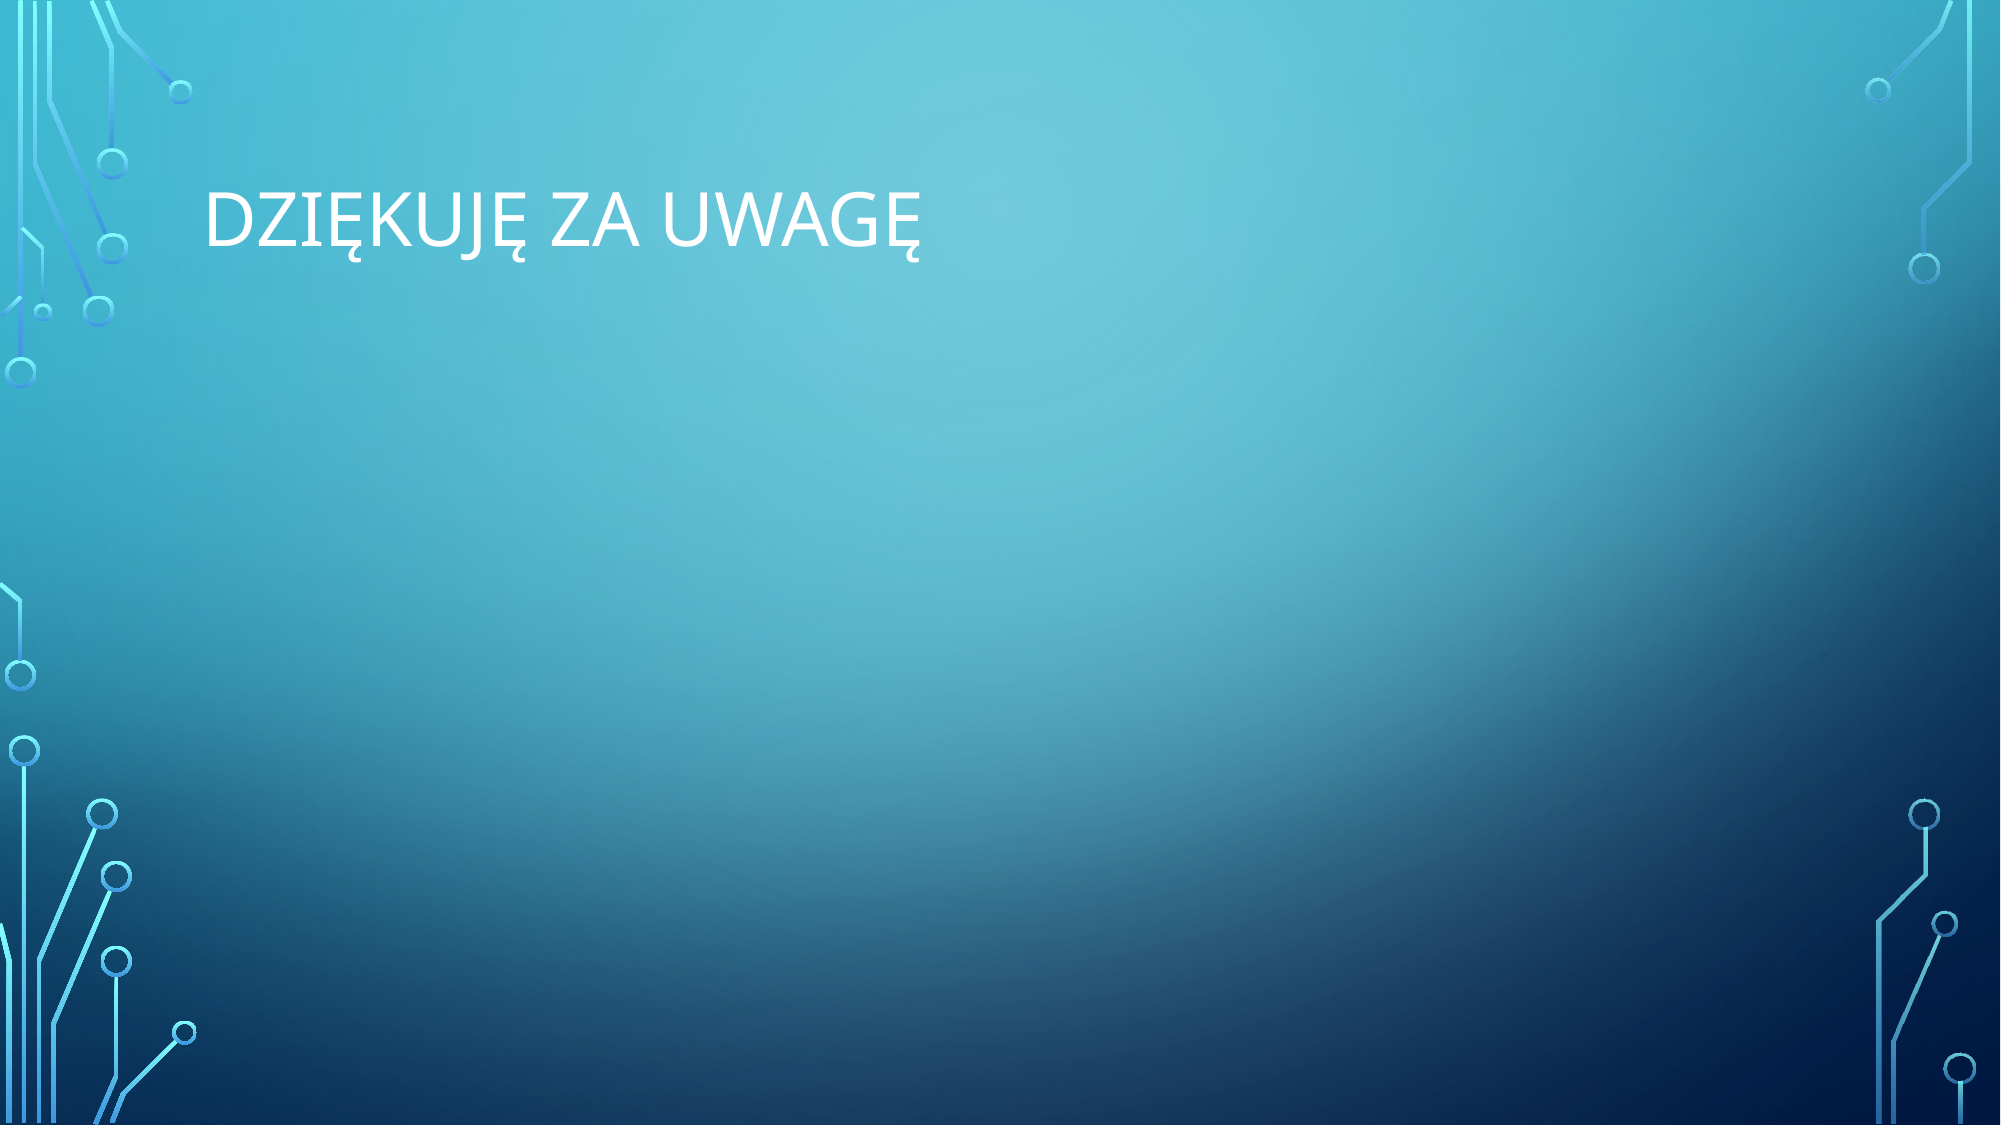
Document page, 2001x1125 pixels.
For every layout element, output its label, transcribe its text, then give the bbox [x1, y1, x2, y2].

title Dziękuję za uwagę [187, 101, 1813, 344]
